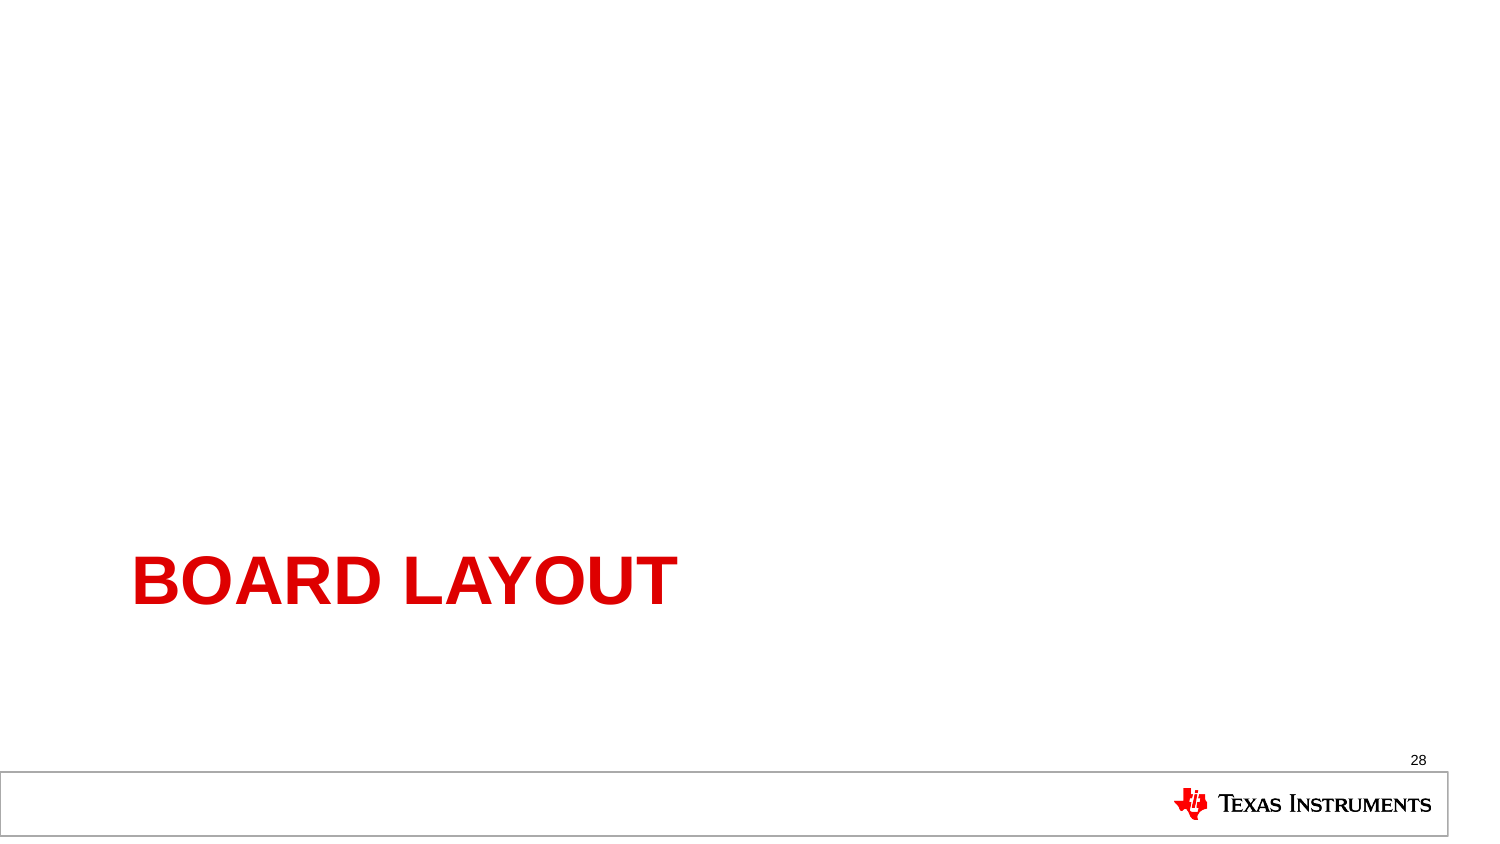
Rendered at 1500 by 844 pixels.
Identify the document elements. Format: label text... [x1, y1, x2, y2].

title board layout [118, 541, 1394, 710]
slide_number 28 [1088, 744, 1440, 770]
picture [1174, 788, 1431, 820]
